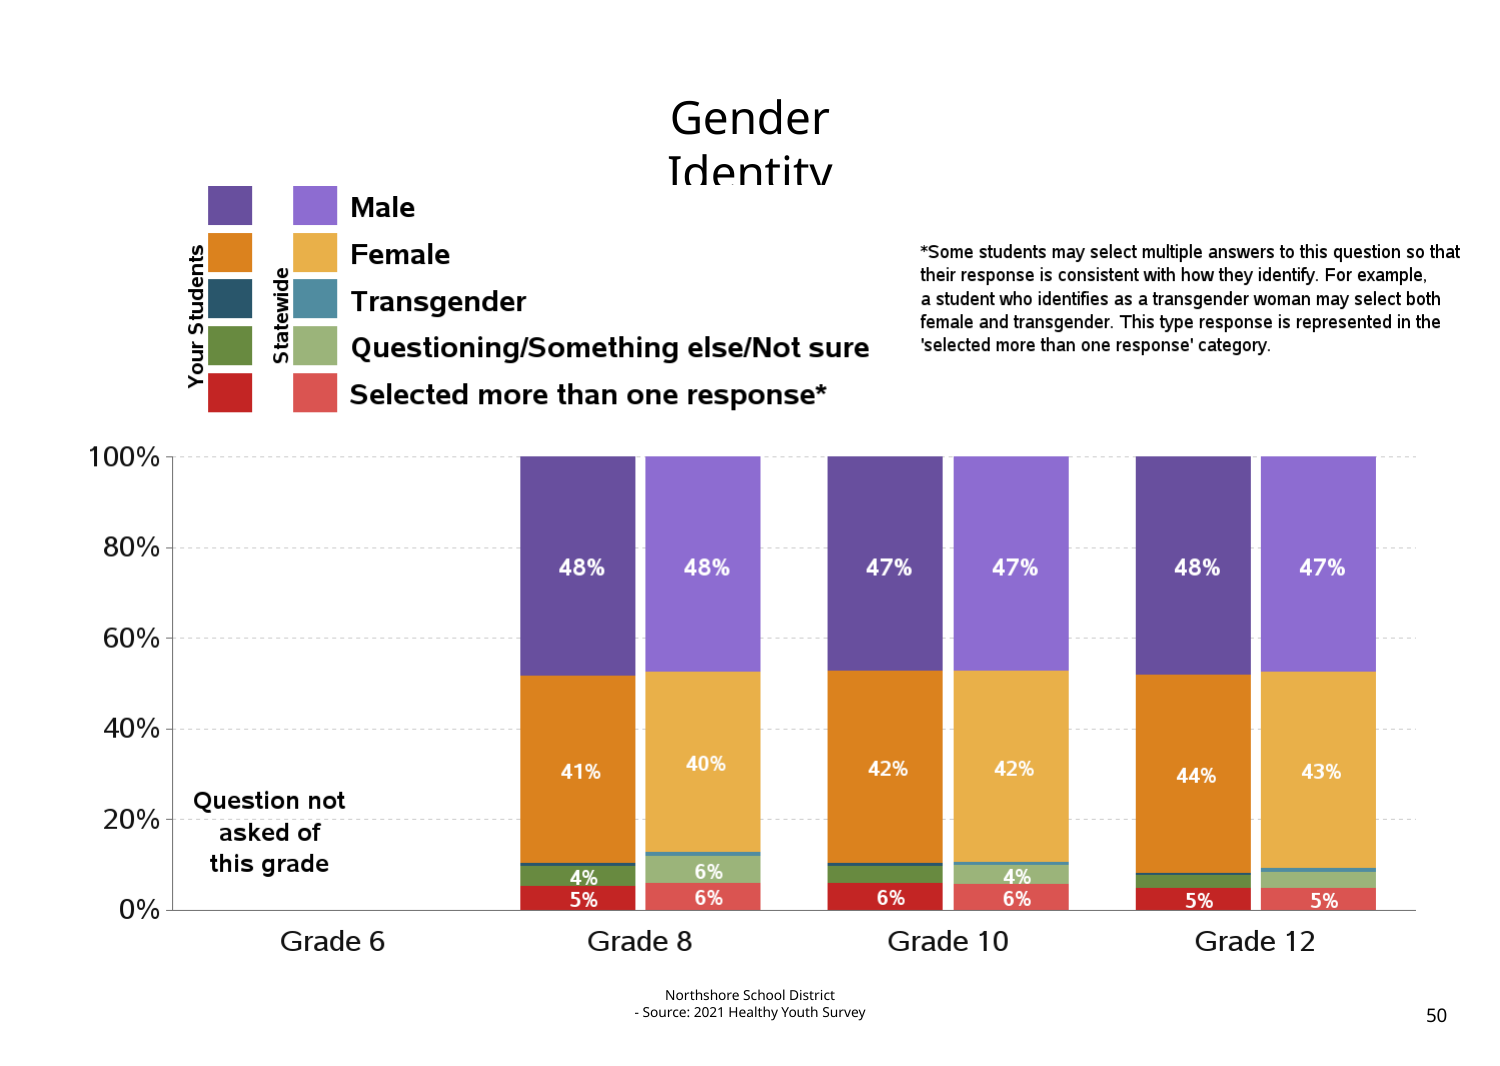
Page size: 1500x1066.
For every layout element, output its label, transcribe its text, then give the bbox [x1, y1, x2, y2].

slide_number ‹#› [1106, 1005, 1463, 1028]
picture [37, 185, 1463, 966]
footer Northshore School District - Source: 2021 Healthy Youth Survey [393, 979, 1107, 1028]
text_box Gender Identity [588, 80, 912, 184]
